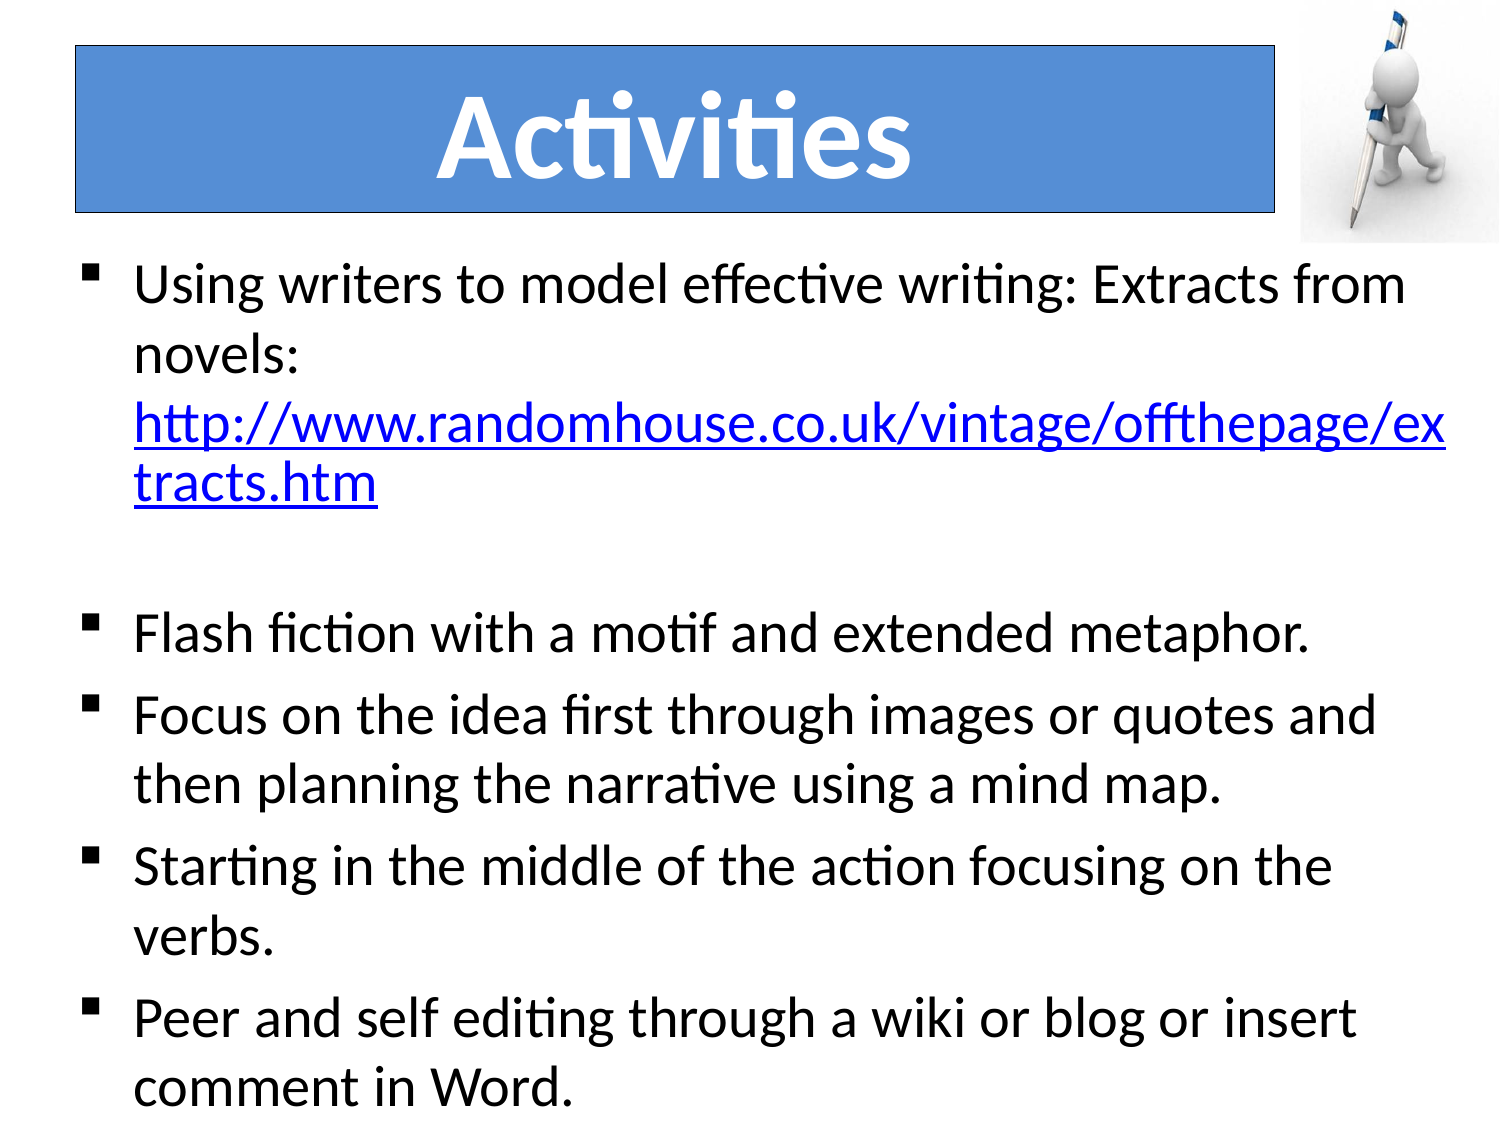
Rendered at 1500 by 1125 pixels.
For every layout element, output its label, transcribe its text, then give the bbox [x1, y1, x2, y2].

list Using writers to model effective writing: Extracts from novels: http://www.randomhouse.co.uk/vintage/offthepage/extracts.htm Flash fiction with a motif and extended metaphor. Focus on the idea first through images or quotes and then planning the narrative using a mind map. Starting in the middle of the action focusing on the verbs. Peer and self editing through a wiki or blog or insert comment in Word. [62, 237, 1463, 1075]
title Activities [75, 45, 1275, 213]
picture [1299, 0, 1500, 244]
